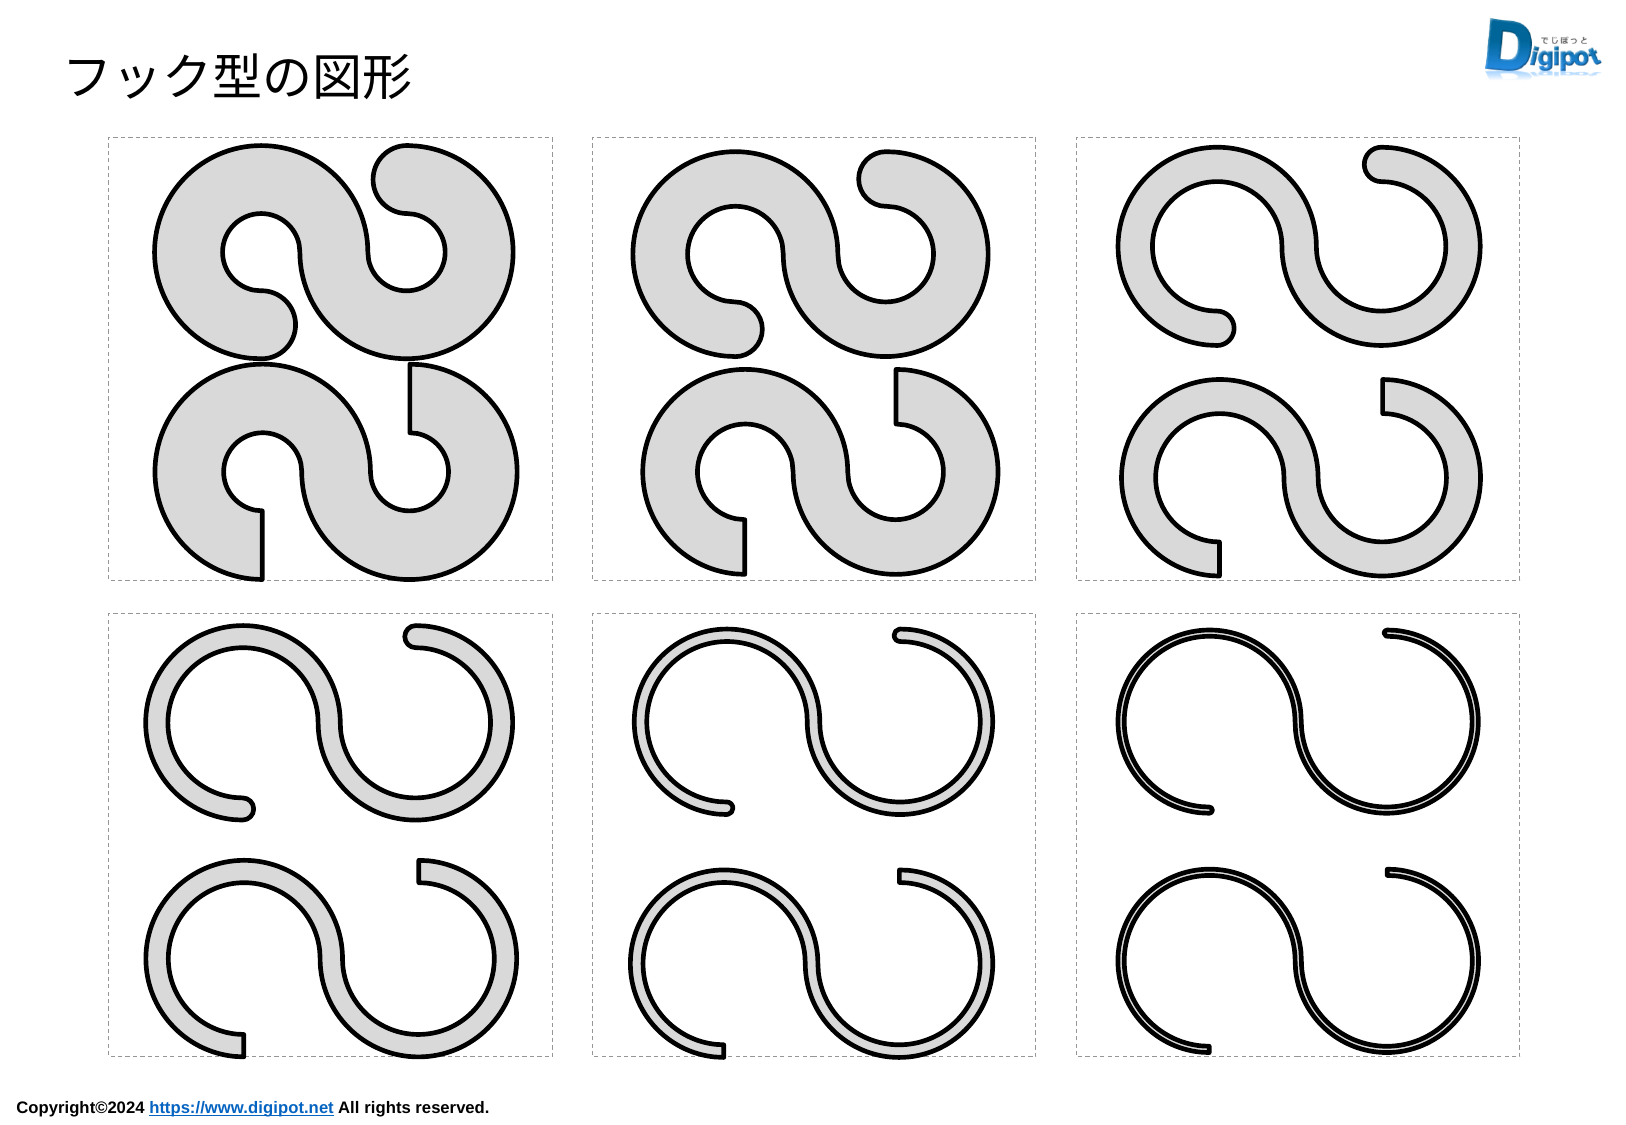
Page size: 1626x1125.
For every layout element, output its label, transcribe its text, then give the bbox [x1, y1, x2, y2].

text_box [154, 145, 514, 359]
text_box [1117, 630, 1479, 814]
text_box [1121, 379, 1481, 577]
text_box [145, 625, 513, 821]
text_box フック型の図形 [47, 38, 427, 113]
text_box [145, 860, 517, 1057]
text_box [632, 151, 989, 357]
picture [1485, 18, 1602, 82]
text_box [642, 369, 999, 575]
text_box [634, 629, 993, 815]
text_box [1118, 147, 1481, 346]
text_box [630, 869, 993, 1058]
text_box [1117, 869, 1479, 1053]
text_box [154, 364, 518, 580]
